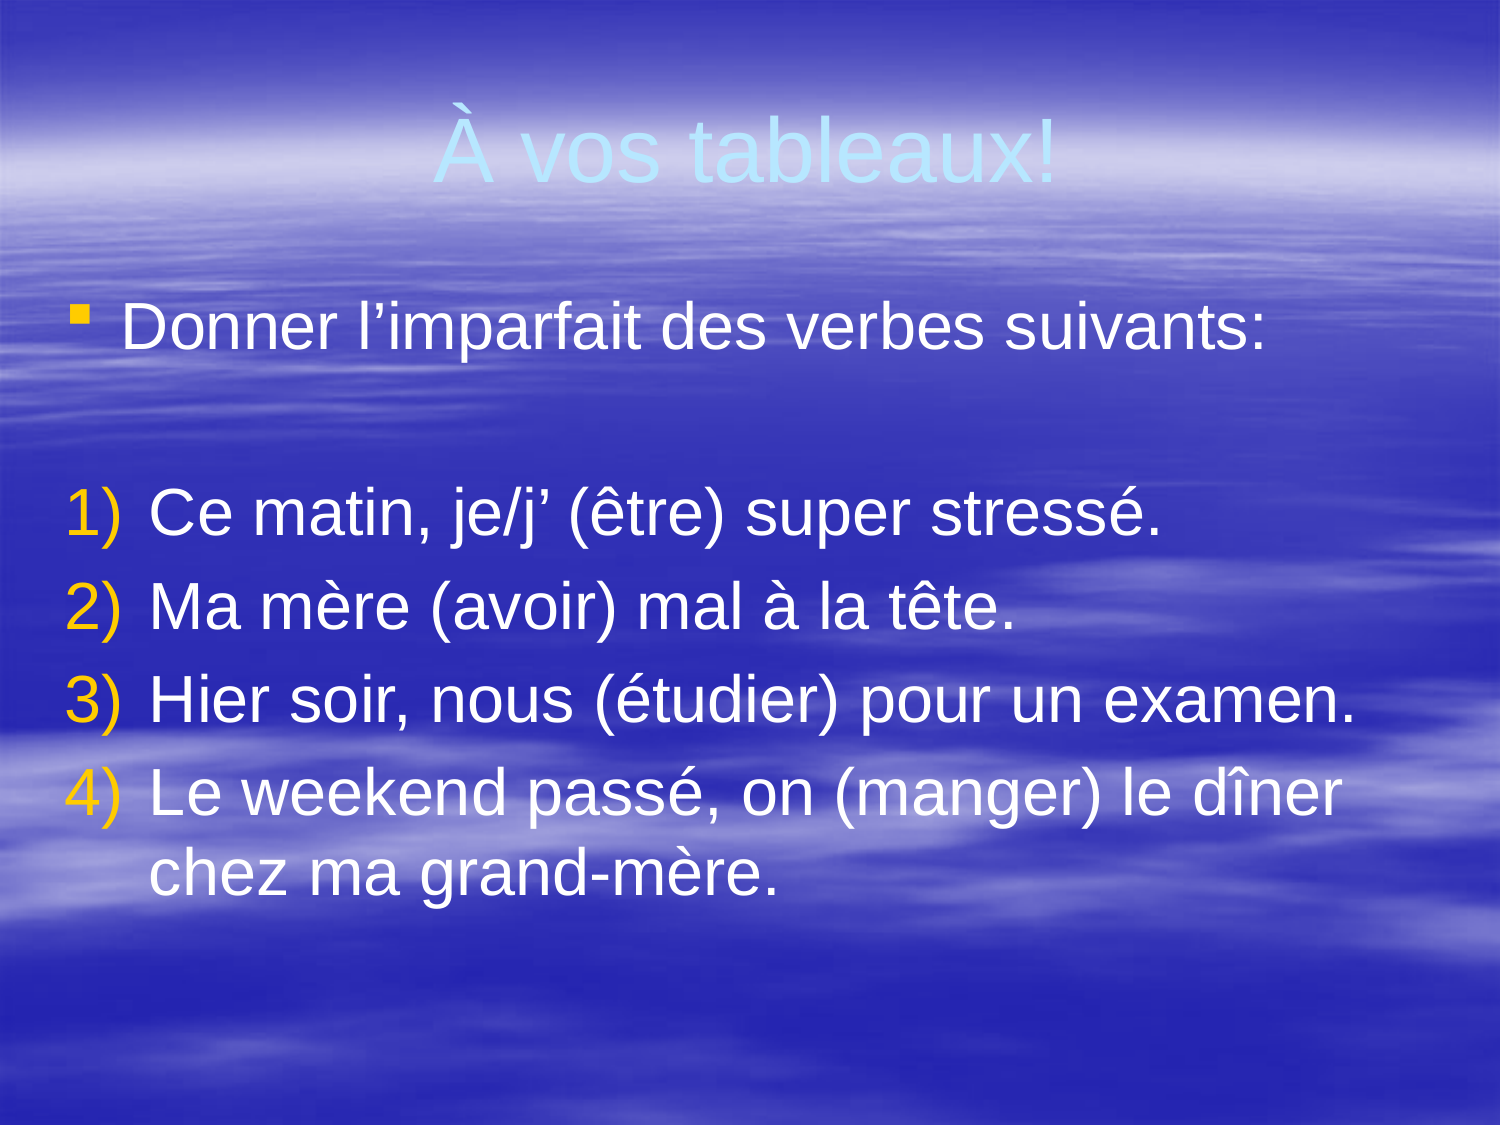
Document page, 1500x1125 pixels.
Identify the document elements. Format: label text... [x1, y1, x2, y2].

title À vos tableaux! [49, 37, 1446, 255]
list Donner l’imparfait des verbes suivants: Ce matin, je/j’ (être) super stressé. Ma mère (avoir) mal à la tête. Hier soir, nous (étudier) pour un examen. Le weekend passé, on (manger) le dîner chez ma grand-mère. [49, 275, 1451, 1001]
